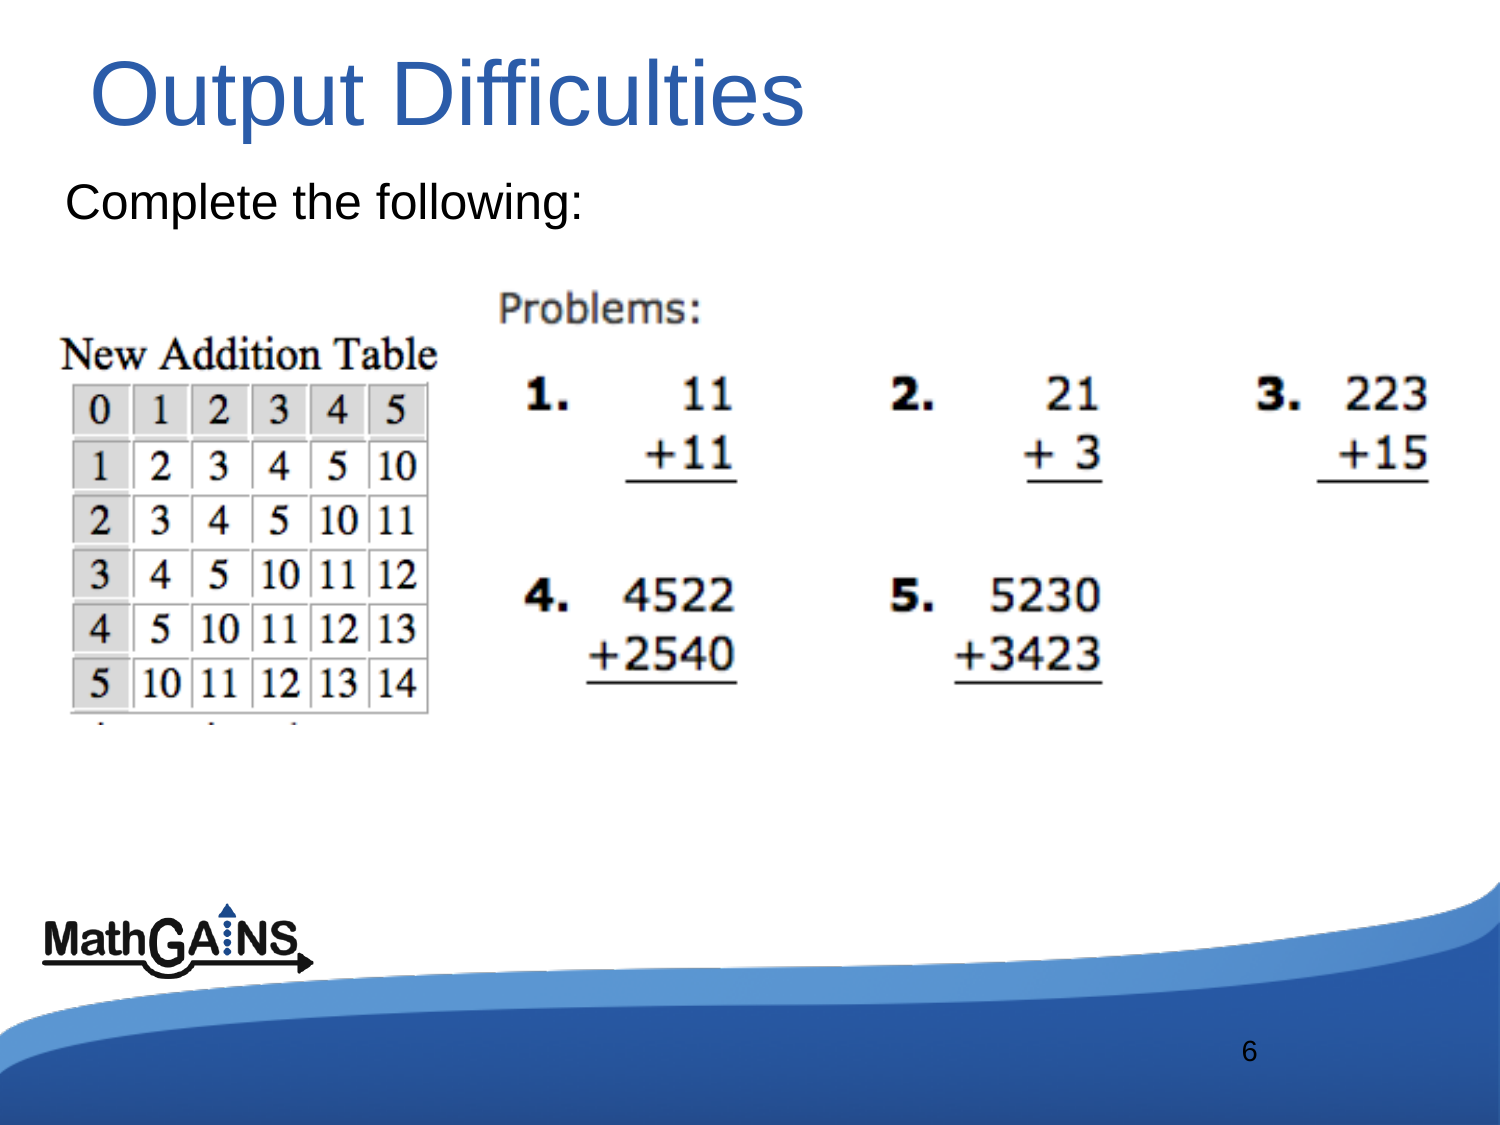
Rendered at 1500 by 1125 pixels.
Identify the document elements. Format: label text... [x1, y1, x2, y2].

picture [487, 274, 1450, 713]
text_box Complete the following: [50, 162, 1425, 238]
picture [0, 878, 1500, 1125]
slide_number 6 [1223, 1023, 1277, 1075]
picture [49, 324, 451, 726]
title Output Difficulties [75, 14, 1425, 162]
